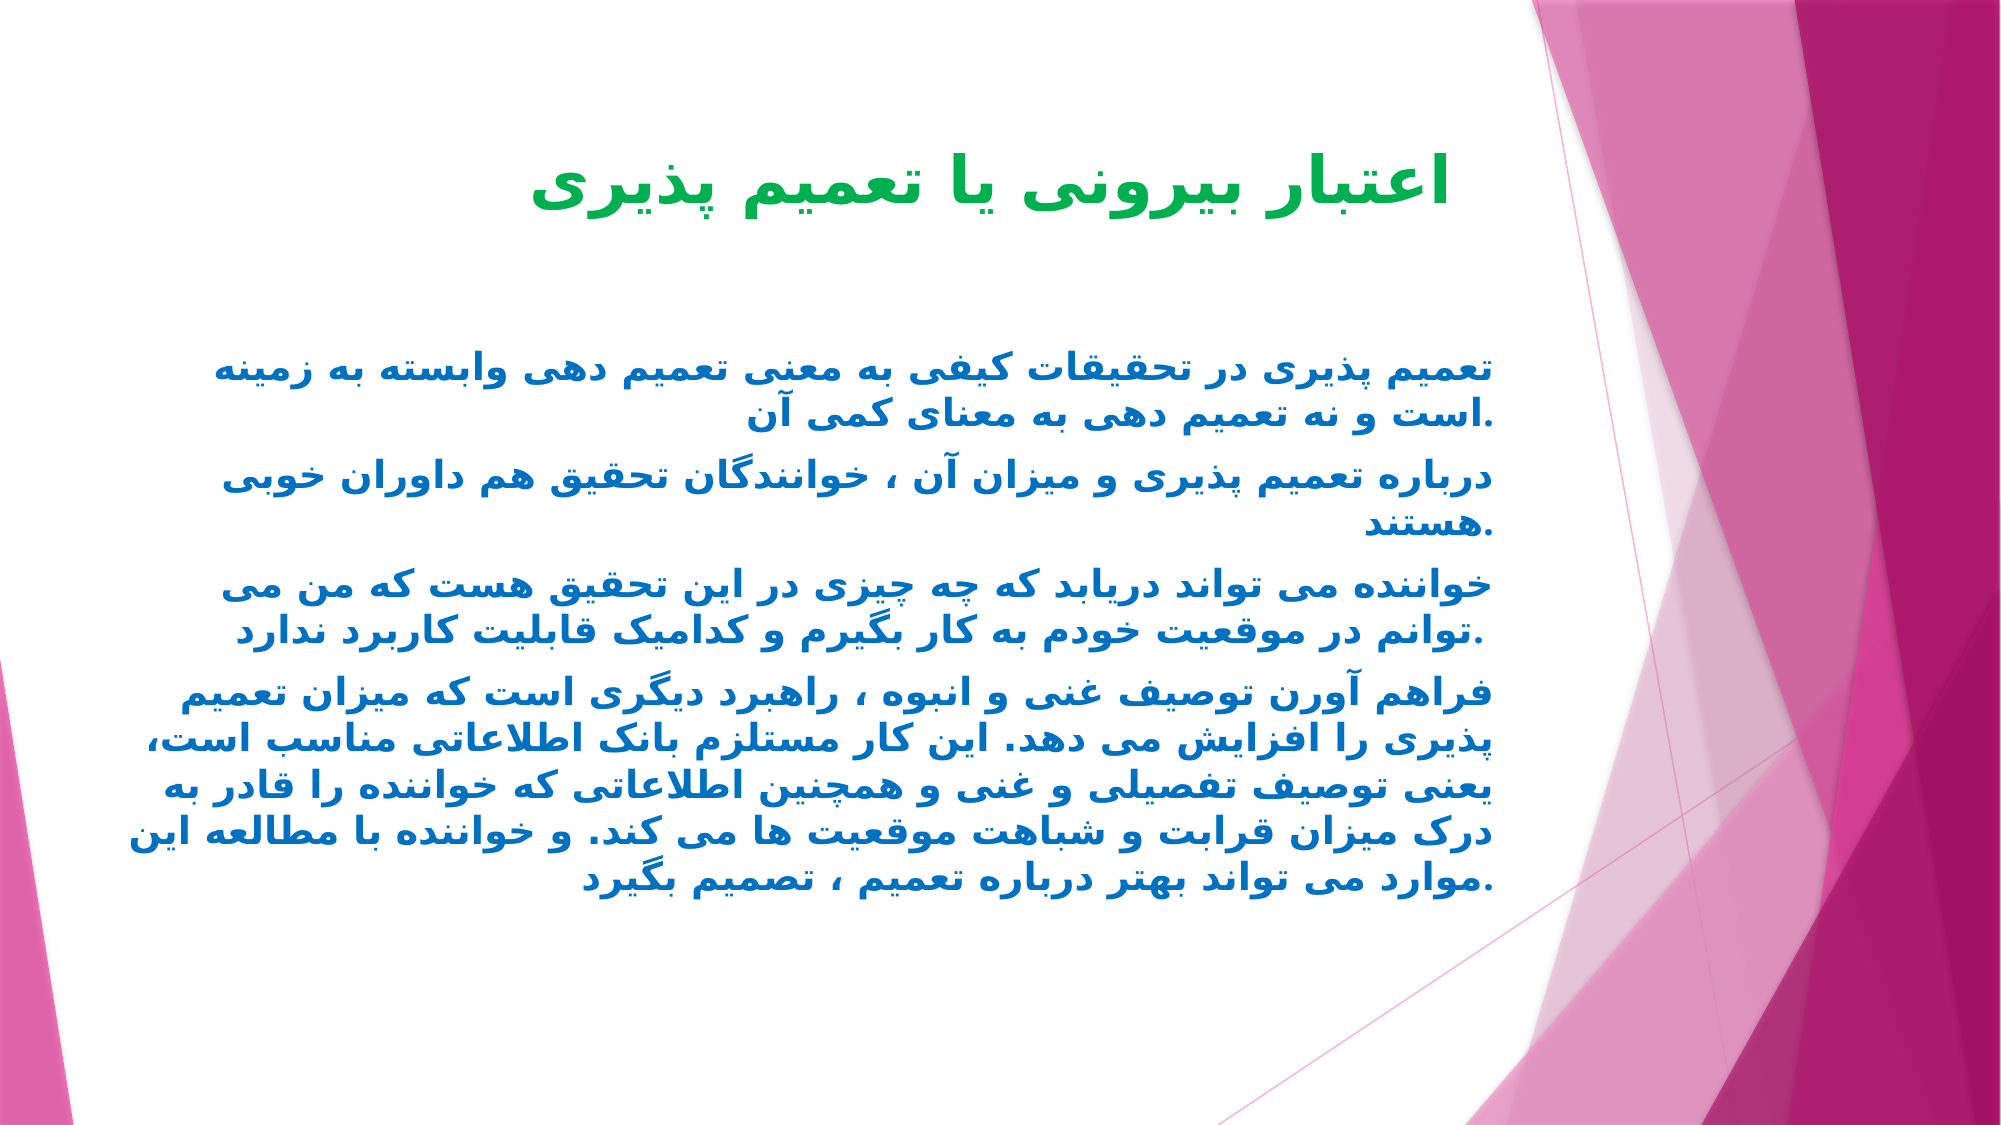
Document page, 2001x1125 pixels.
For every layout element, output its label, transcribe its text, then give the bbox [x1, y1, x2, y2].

title اعتبار بیرونی یا تعمیم پذیری [500, 82, 1468, 224]
list تعمیم پذیری در تحقیقات کیفی به معنی تعمیم دهی وابسته به زمینه است و نه تعمیم دهی به معنای کمی آن. درباره تعمیم پذیری و میزان آن ، خوانندگان تحقیق هم داوران خوبی هستند. خواننده می تواند دریابد که چه چیزی در این تحقیق هست که من می توانم در موقعیت خودم به کار بگیرم و کدامیک قابلیت کاربرد ندارد. فراهم آورن توصیف غنی و انبوه ، راهبرد دیگری است که میزان تعمیم پذیری را افزایش می دهد. این کار مستلزم بانک اطلاعاتی مناسب است، یعنی توصیف تفصیلی و غنی و همچنین اطلاعاتی که خواننده را قادر به درک میزان قرابت و شباهت موقعیت ها می کند. و خواننده با مطالعه این موارد می تواند بهتر درباره تعمیم ، تصمیم بگیرد. [98, 334, 1510, 907]
